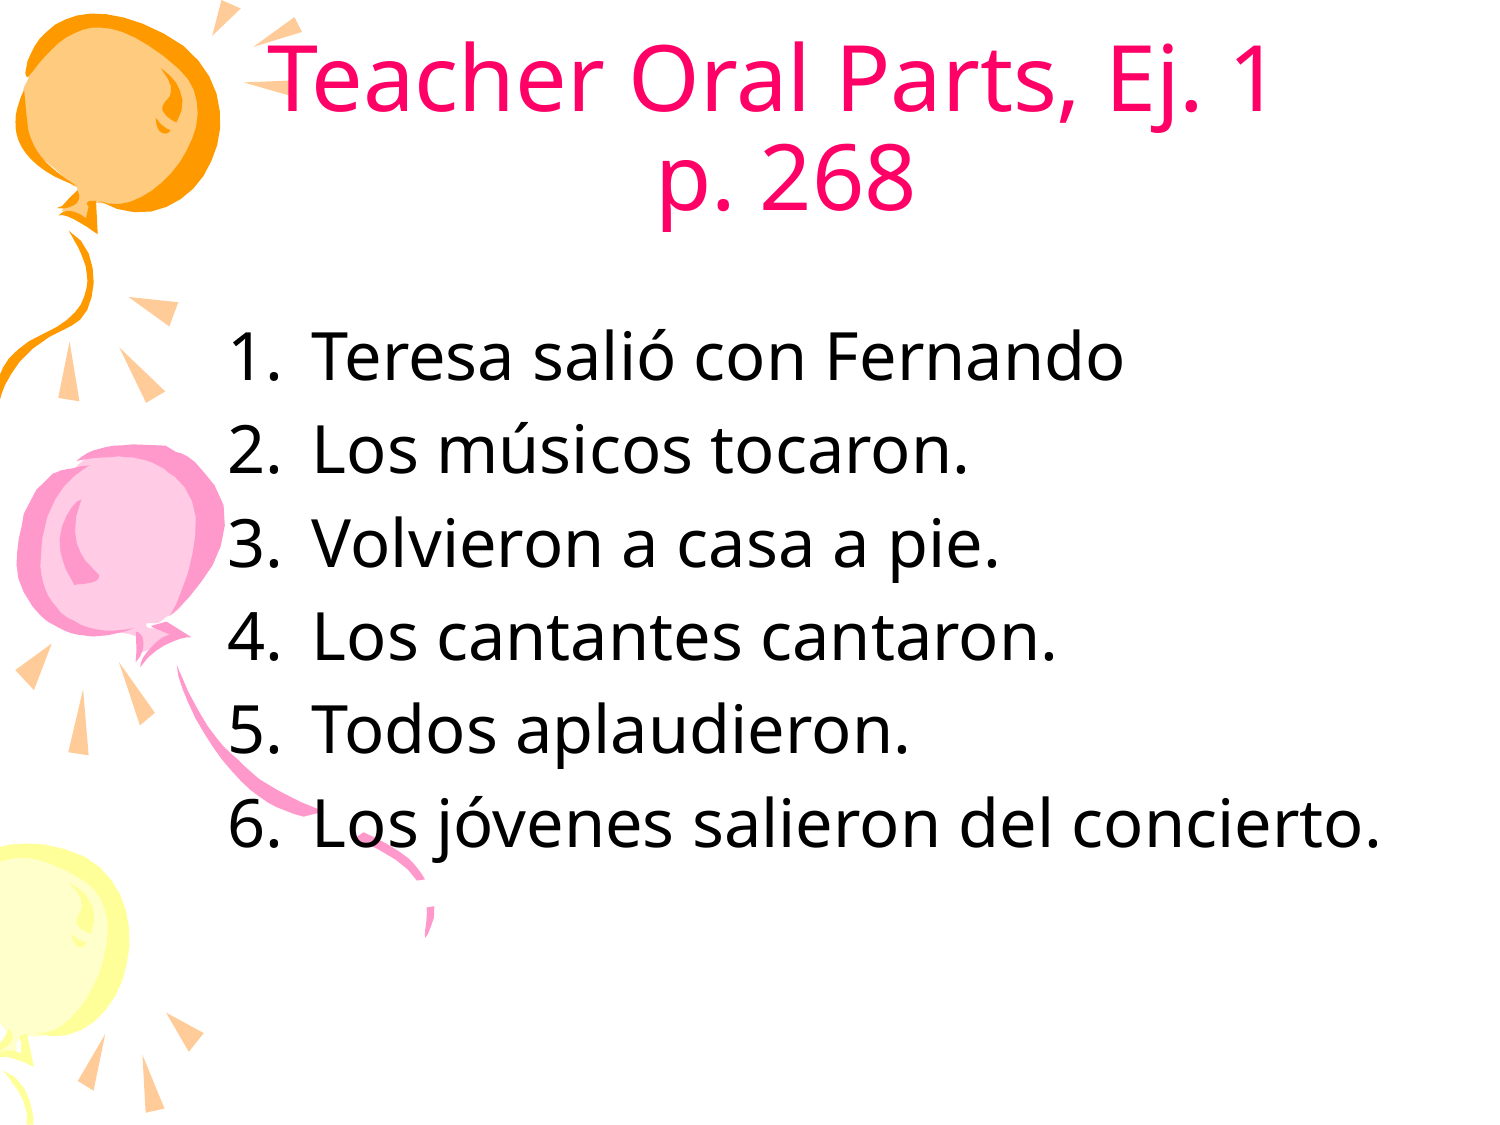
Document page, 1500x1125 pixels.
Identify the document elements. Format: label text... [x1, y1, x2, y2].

title Teacher Oral Parts, Ej. 1 p. 268 [110, 21, 1463, 238]
list Teresa salió con Fernando Los músicos tocaron. Volvieron a casa a pie. Los cantantes cantaron. Todos aplaudieron. Los jóvenes salieron del concierto. [212, 306, 1500, 1038]
